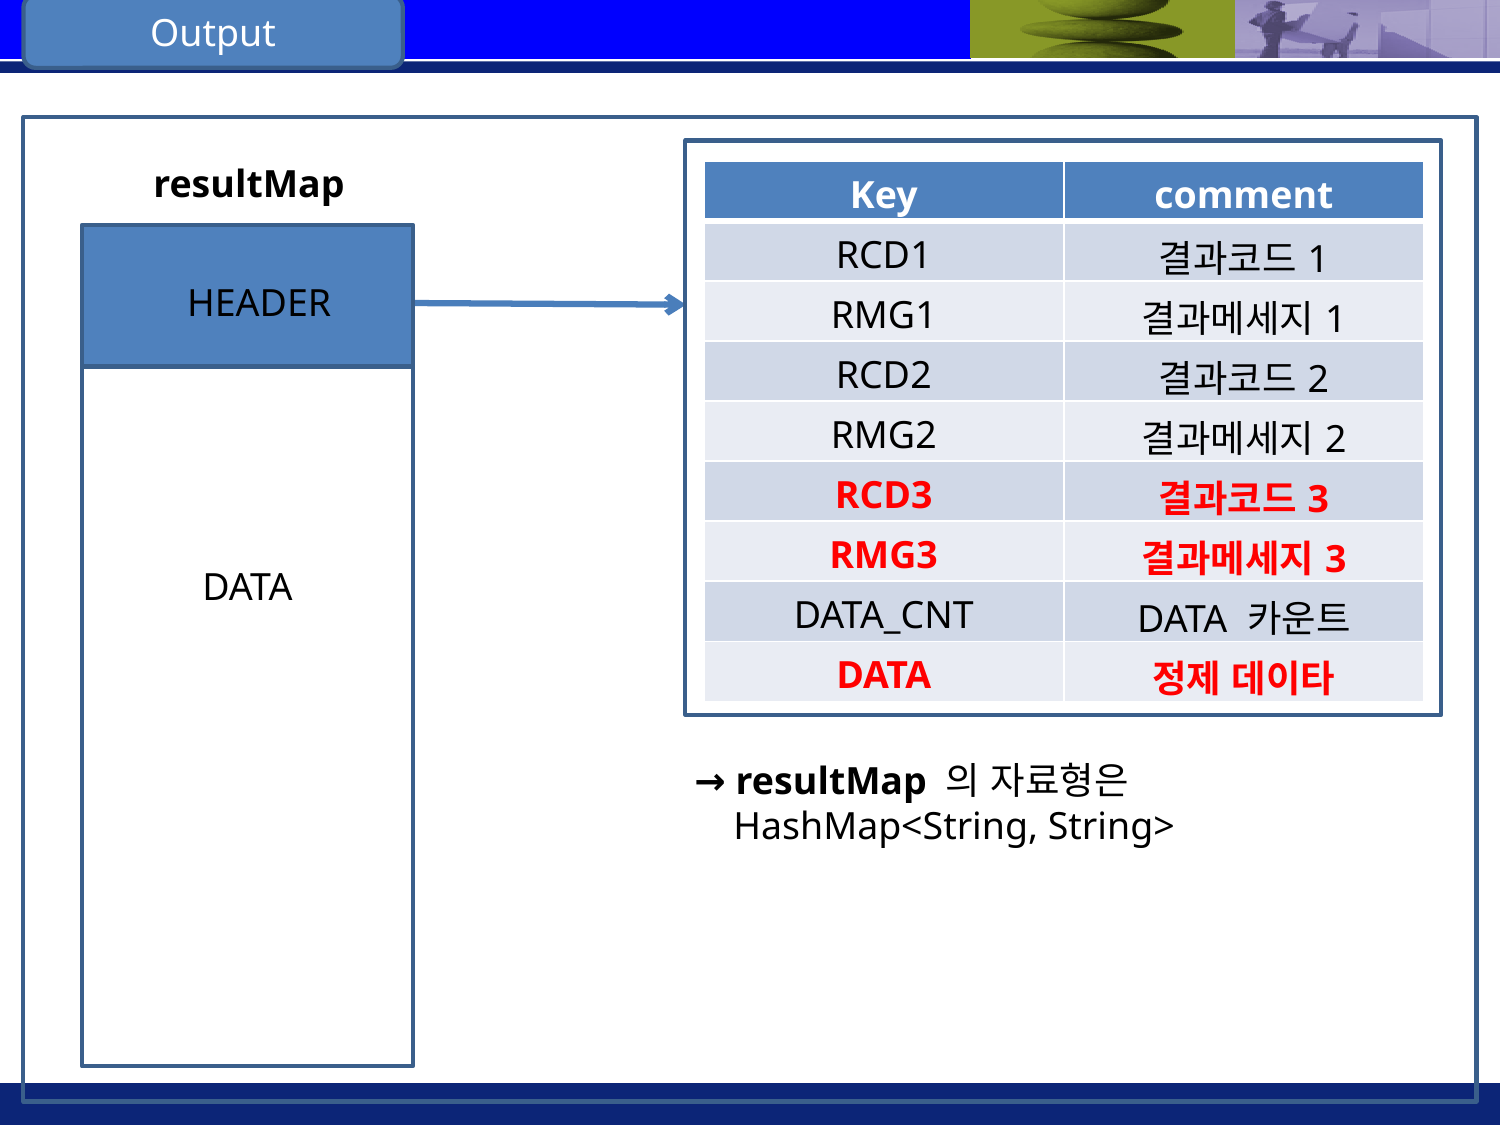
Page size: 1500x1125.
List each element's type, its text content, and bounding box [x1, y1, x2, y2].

text_box [21, 115, 1479, 1104]
text_box → resultMap 의 자료형은 HashMap<String, String> [679, 749, 1418, 855]
picture [970, 0, 1500, 58]
text_box Output [21, 0, 405, 70]
